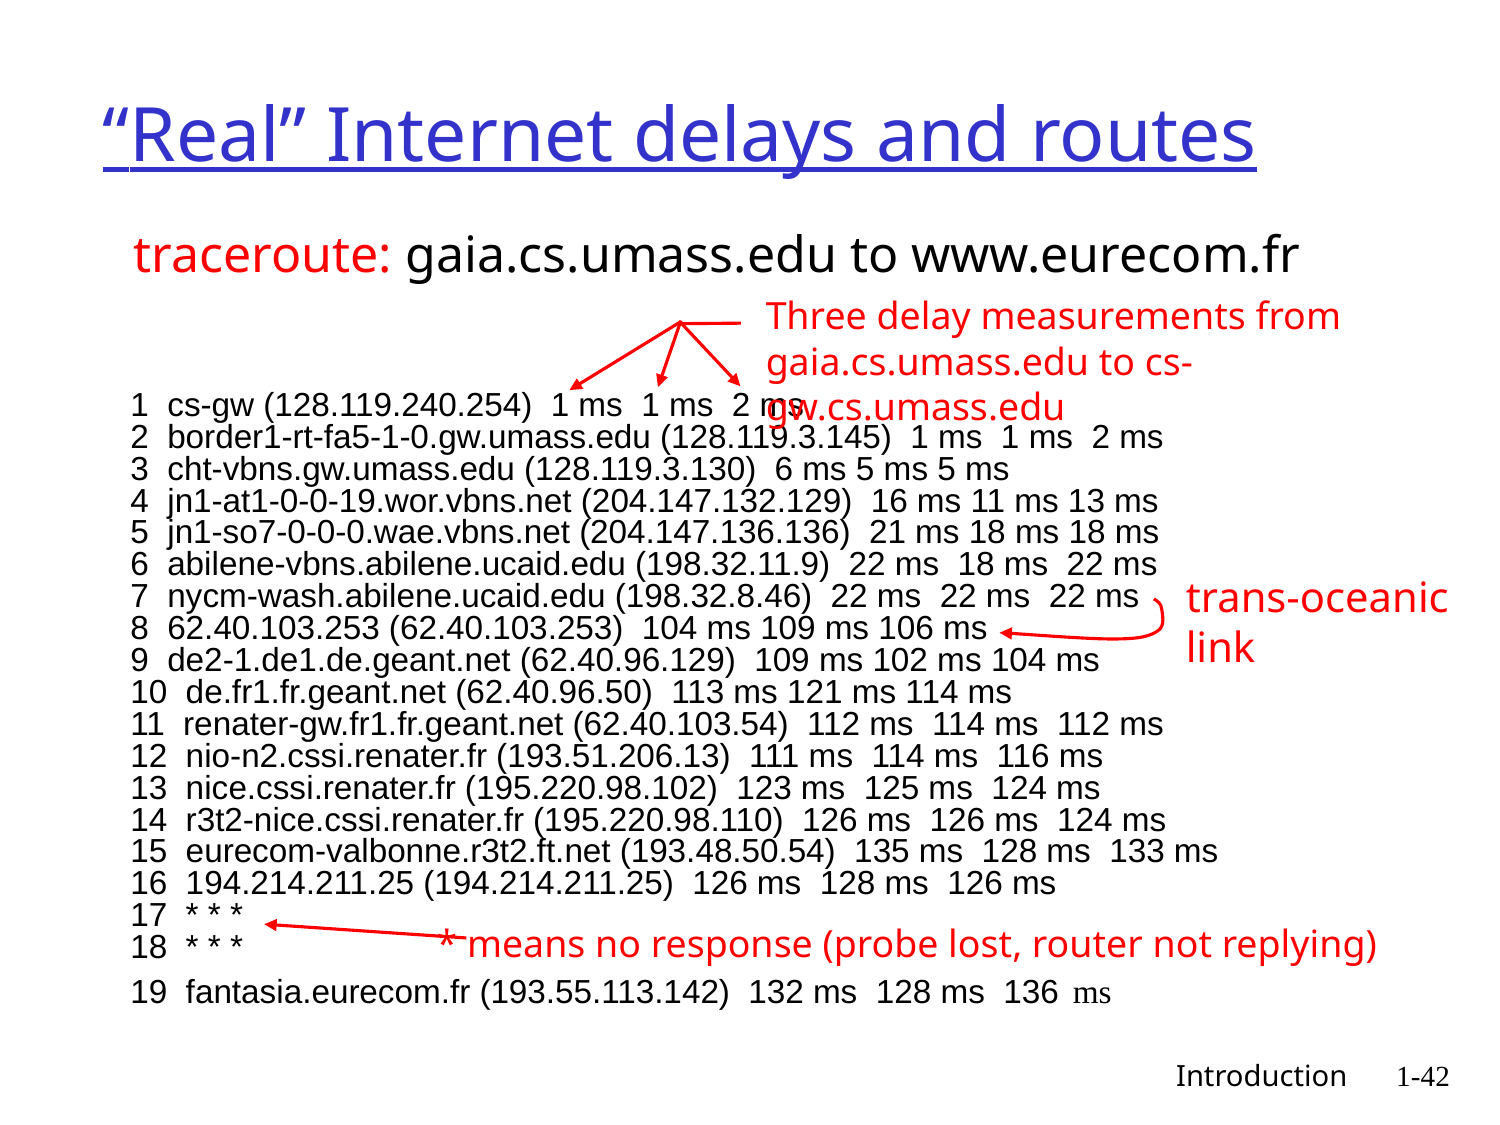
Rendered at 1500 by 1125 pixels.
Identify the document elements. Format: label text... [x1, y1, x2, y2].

text_box [264, 918, 421, 935]
text_box traceroute: gaia.cs.umass.edu to www.eurecom.fr [118, 215, 1463, 291]
text_box trans-oceanic link [1171, 563, 1464, 679]
text_box [681, 324, 741, 387]
footer Introduction [887, 1049, 1362, 1125]
text_box * means no response (probe lost, router not replying) [421, 912, 1454, 973]
text_box [999, 598, 1163, 640]
text_box [656, 324, 680, 387]
text_box 1 cs-gw (128.119.240.254) 1 ms 1 ms 2 ms 2 border1-rt-fa5-1-0.gw.umass.edu (128.119.3.145) 1 ms 1 ms 2 ms 3 cht-vbns.gw.umass.edu (128.119.3.130) 6 ms 5 ms 5 ms 4 jn1-at1-0-0-19.wor.vbns.net (204.147.132.129) 16 ms 11 ms 13 ms 5 jn1-so7-0-0-0.wae.vbns.net (204.147.136.136) 21 ms 18 ms 18 ms 6 abilene-vbns.abilene.ucaid.edu (198.32.11.9) 22 ms 18 ms 22 ms 7 nycm-wash.abilene.ucaid.edu (198.32.8.46) 22 ms 22 ms 22 ms 8 62.40.103.253 (62.40.103.253) 104 ms 109 ms 106 ms 9 de2-1.de1.de.geant.net (62.40.96.129) 109 ms 102 ms 104 ms 10 de.fr1.fr.geant.net (62.40.96.50) 113 ms 121 ms 114 ms 11 renater-gw.fr1.fr.geant.net (62.40.103.54) 112 ms 114 ms 112 ms 12 nio-n2.cssi.renater.fr (193.51.206.13) 111 ms 114 ms 116 ms 13 nice.cssi.renater.fr (195.220.98.102) 123 ms 125 ms 124 ms 14 r3t2-nice.cssi.renater.fr (195.220.98.110) 126 ms 126 ms 124 ms 15 eurecom-valbonne.r3t2.ft.net (193.48.50.54) 135 ms 128 ms 133 ms 16 194.214.211.25 (194.214.211.25) 126 ms 128 ms 126 ms 17 * * * 18 * * * 19 fantasia.eurecom.fr (193.55.113.142) 132 ms 128 ms 136 ms [115, 383, 1466, 1021]
text_box Three delay measurements from gaia.cs.umass.edu to cs-gw.cs.umass.edu [751, 285, 1500, 435]
title “Real” Internet delays and routes [87, 37, 1363, 226]
text_box [569, 322, 680, 391]
slide_number 1-42 [1362, 1049, 1466, 1125]
